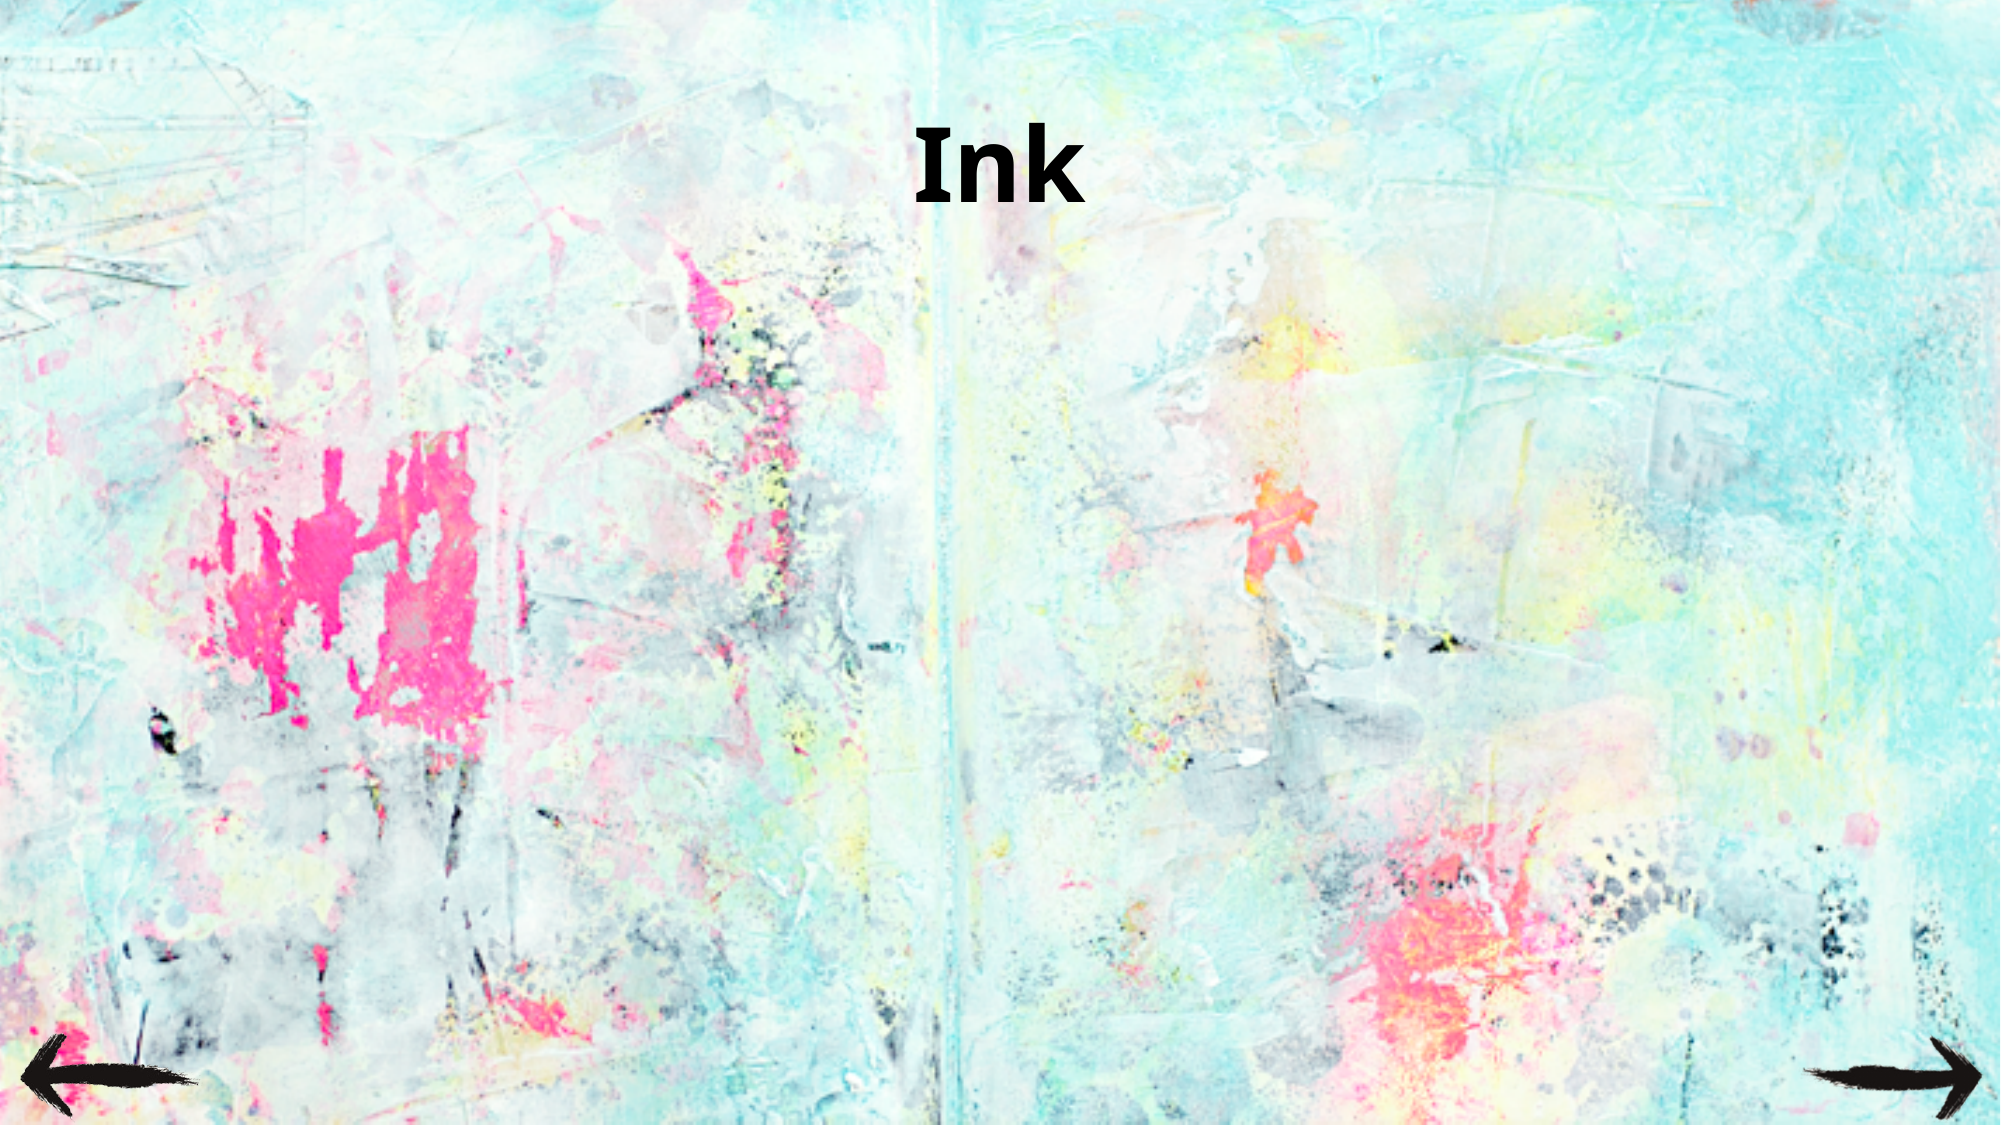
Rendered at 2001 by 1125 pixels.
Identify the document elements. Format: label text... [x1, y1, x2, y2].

picture [0, 0, 2001, 1125]
title Ink [137, 59, 1863, 278]
